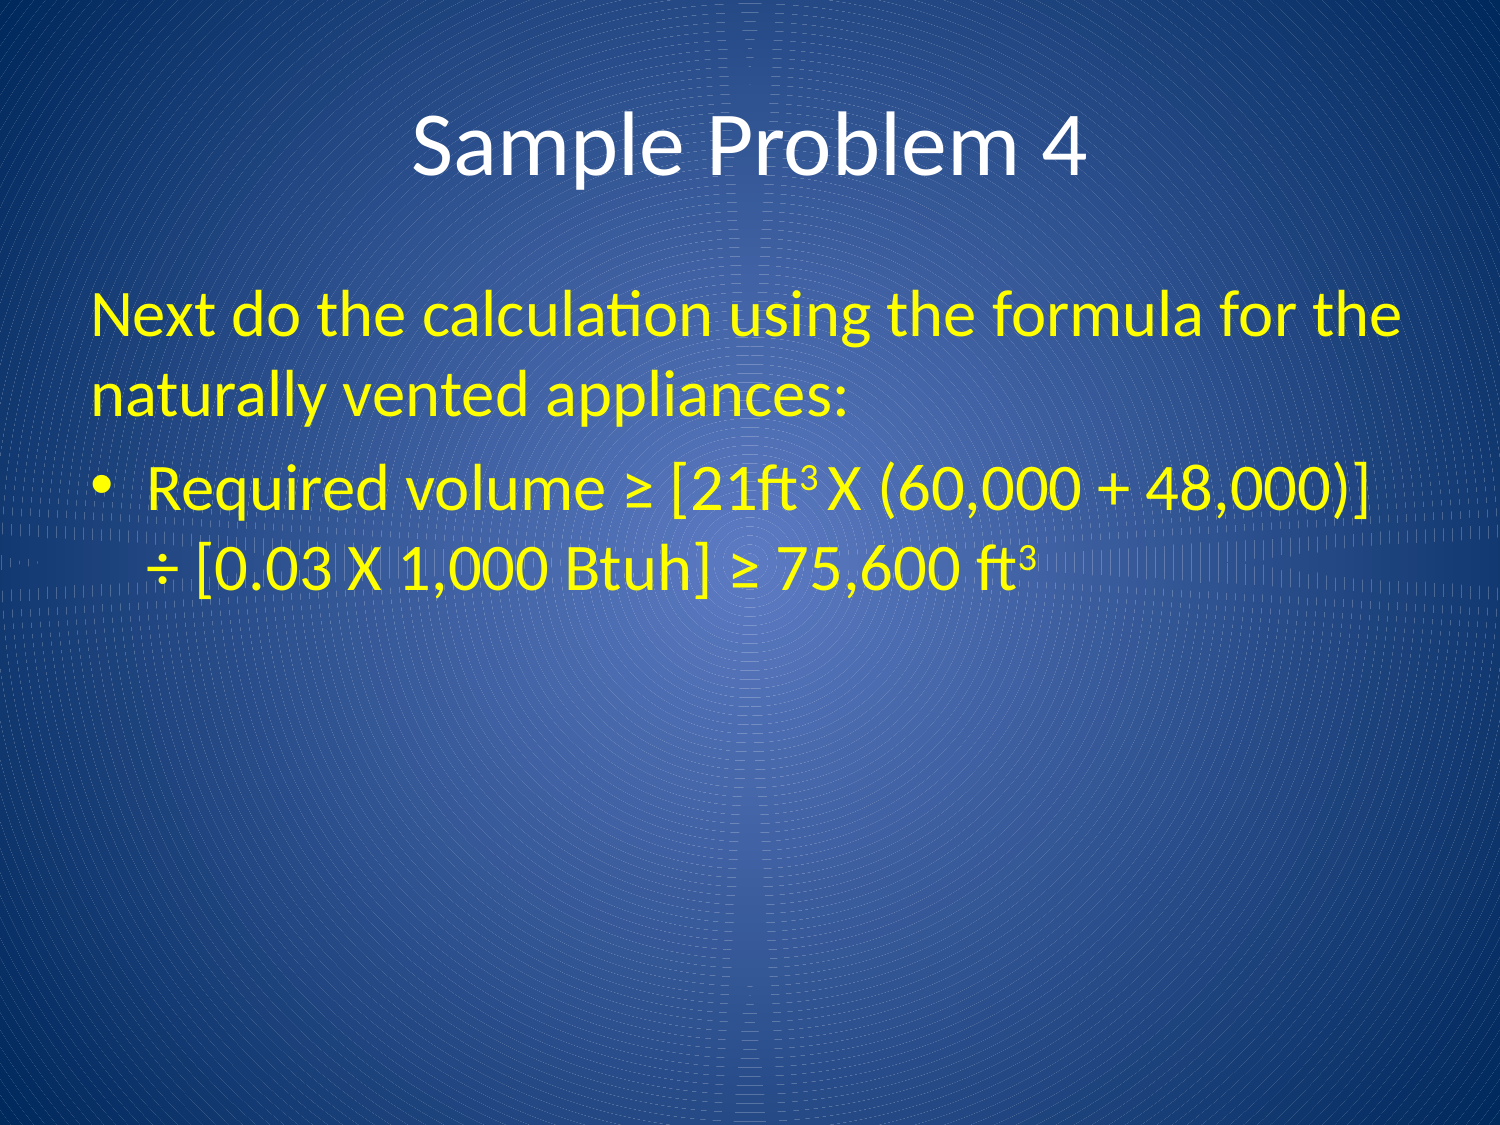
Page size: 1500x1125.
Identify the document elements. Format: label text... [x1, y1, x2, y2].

title Sample Problem 4 [75, 45, 1425, 233]
list Next do the calculation using the formula for the naturally vented appliances: Required volume ≥ [21ft3 X (60,000 + 48,000)] ÷ [0.03 X 1,000 Btuh] ≥ 75,600 ft3 [75, 262, 1425, 1100]
